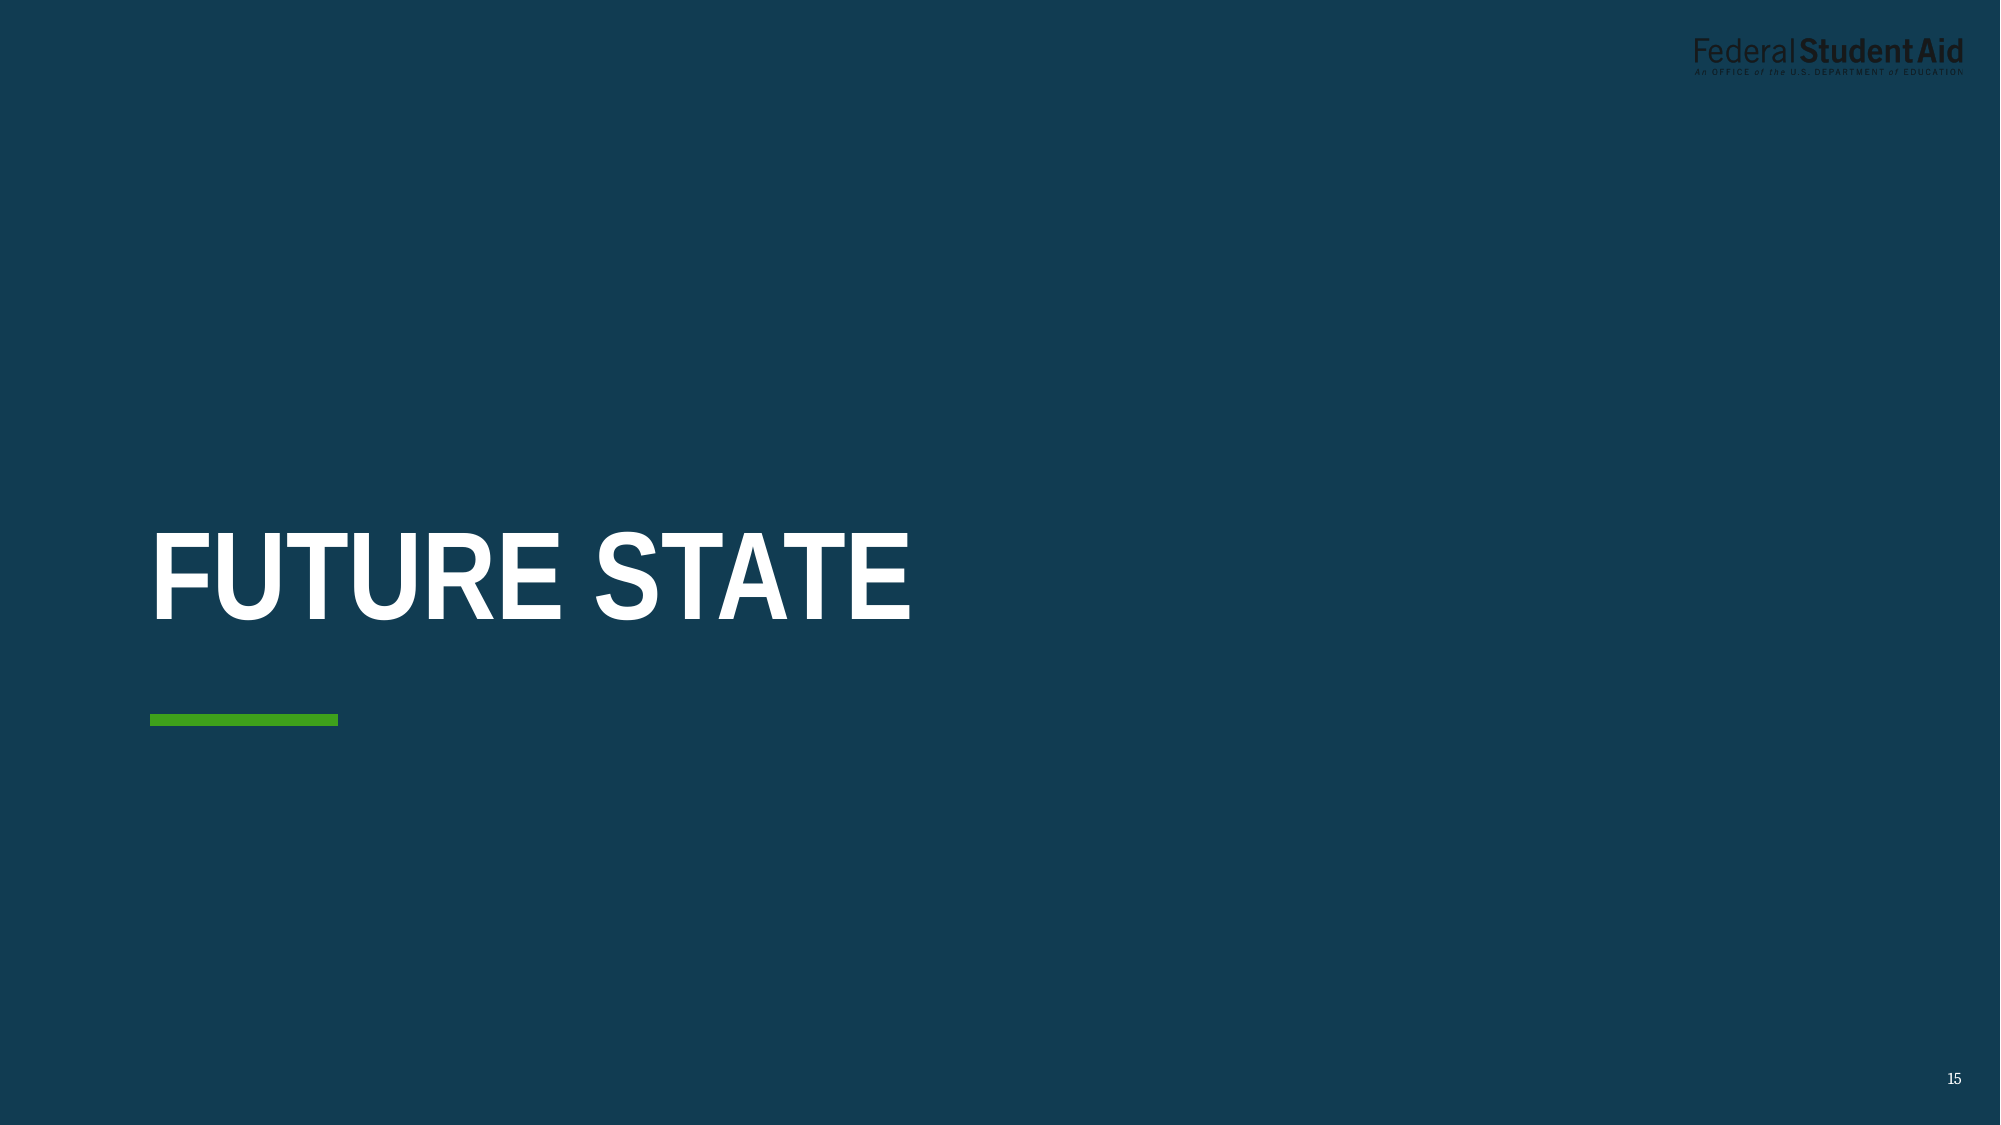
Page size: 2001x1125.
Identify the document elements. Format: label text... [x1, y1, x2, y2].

slide_number 15 [1916, 1068, 1962, 1089]
picture [1694, 37, 1963, 75]
title Future state [150, 314, 1900, 645]
